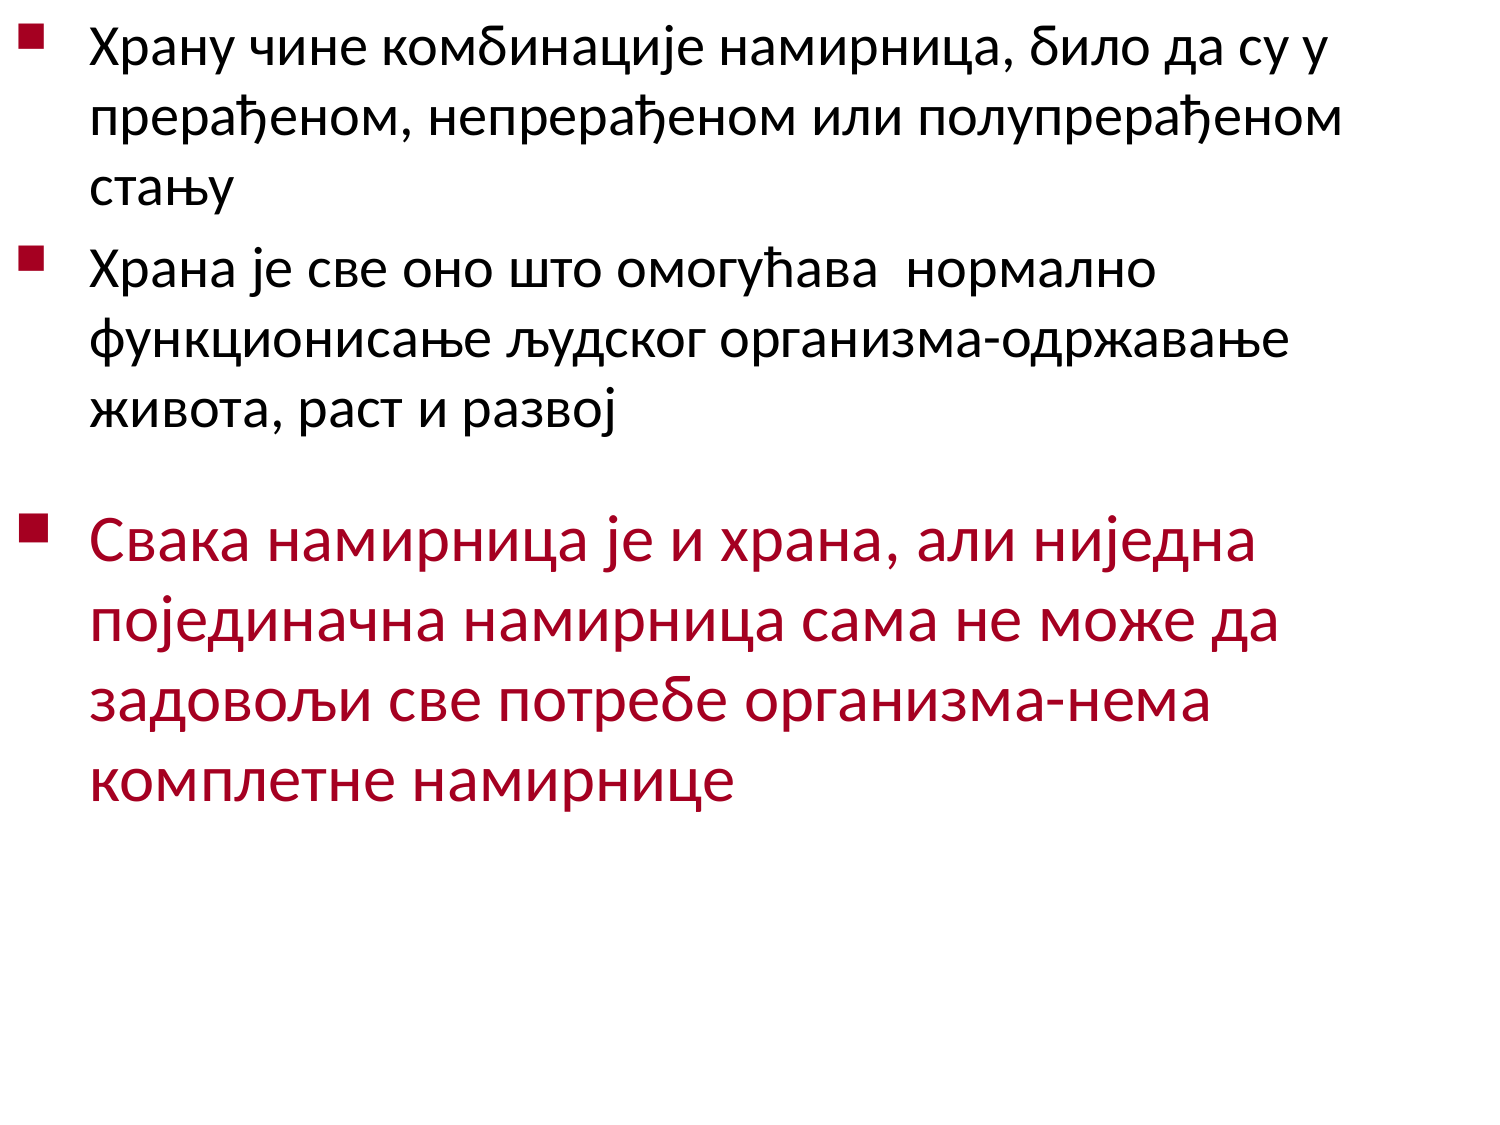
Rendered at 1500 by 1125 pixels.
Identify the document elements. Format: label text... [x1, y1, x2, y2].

text_box Храну чине комбинације намирница, било да су у прерађеном, непрерађеном или полупрерађеном стању Храна је све оно што омогућава нормално функционисање људског организма-одржавање живота, раст и развој [0, 0, 1463, 487]
text_box Свака намирница је и храна, али ниједна појединачна намирница сама не може да задовољи све потребе организма-нема комплетне намирнице [0, 487, 1500, 1125]
